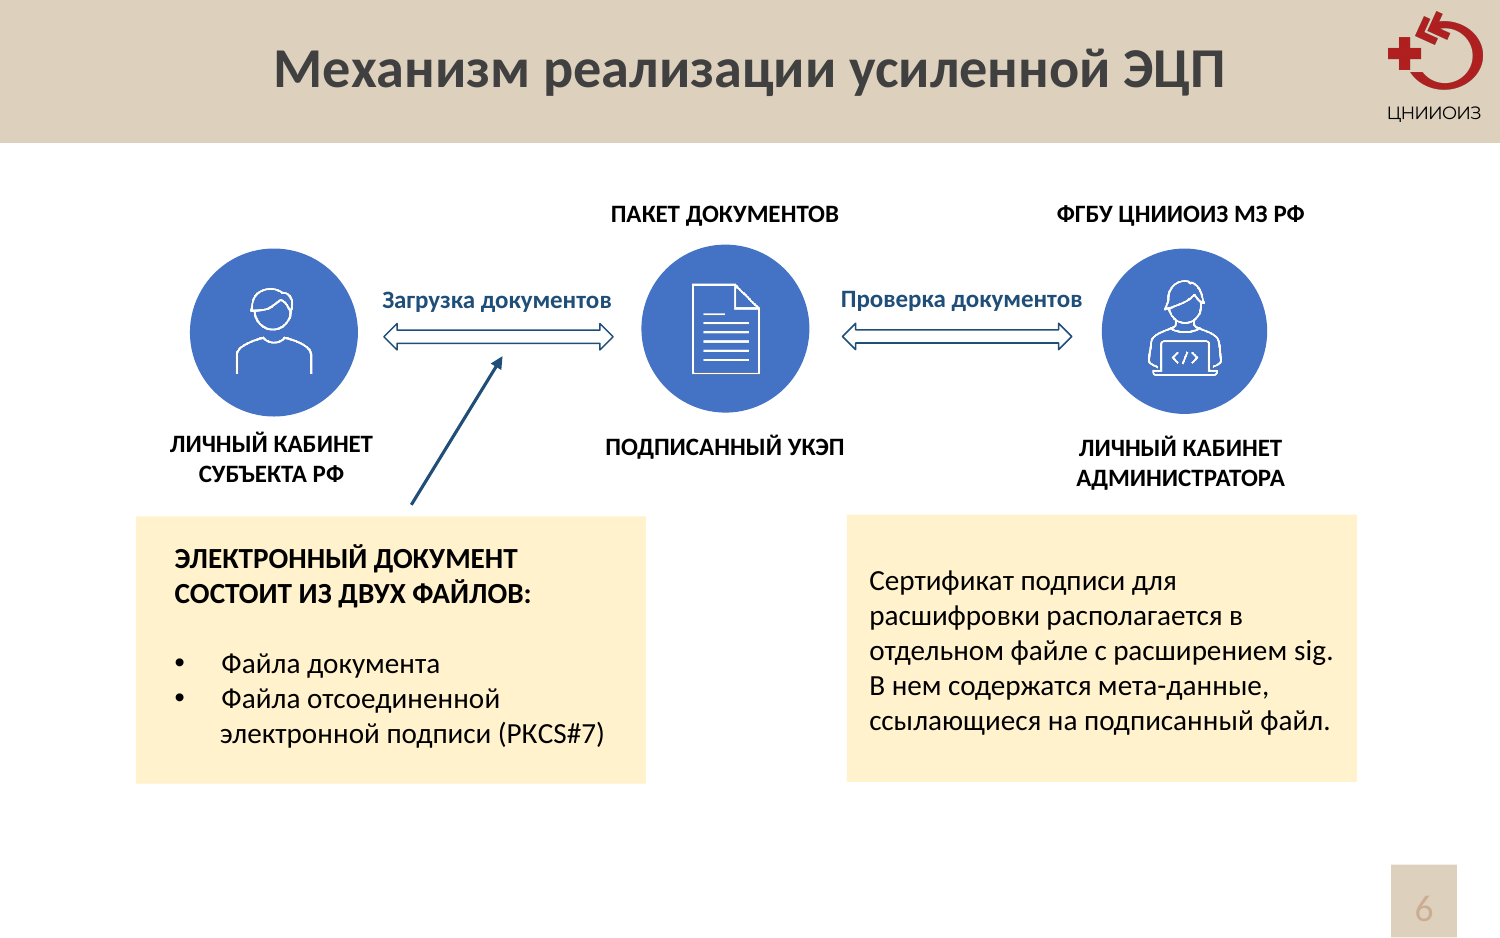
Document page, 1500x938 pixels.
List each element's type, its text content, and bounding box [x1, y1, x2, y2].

text_box [842, 323, 1072, 350]
text_box [189, 248, 358, 417]
text_box Проверка документов [826, 275, 1099, 320]
text_box ЛИЧНЫЙ КАБИНЕТ АДМИНИСТРАТОРА [974, 423, 1388, 499]
picture [1388, 11, 1483, 122]
picture [671, 274, 780, 383]
text_box Сертификат подписи для расшифровки располагается в отдельном файле с расширением sig. В нем содержатся мета-данные, ссылающиеся на подписанный файл. [854, 554, 1362, 744]
text_box ФГБУ ЦНИИОИЗ МЗ РФ [1041, 190, 1320, 236]
text_box [641, 244, 810, 413]
picture [216, 275, 331, 390]
text_box ЛИЧНЫЙ КАБИНЕТ СУБЪЕКТА РФ [154, 420, 389, 496]
slide_number 6 [1391, 876, 1457, 926]
picture [1130, 269, 1239, 378]
text_box ПАКЕТ ДОКУМЕНТОВ [596, 189, 855, 235]
text_box [383, 323, 614, 350]
text_box [846, 514, 1357, 782]
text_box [411, 356, 503, 505]
title Механизм реализации усиленной ЭЦП [64, 21, 1388, 118]
text_box ПОДПИСАННЫЙ УКЭП [590, 423, 861, 468]
text_box [1101, 248, 1268, 414]
text_box [135, 516, 646, 784]
text_box Загрузка документов [367, 276, 630, 321]
text_box ЭЛЕКТРОННЫЙ ДОКУМЕНТ СОСТОИТ ИЗ ДВУХ ФАЙЛОВ: Файла документа Файла отсоединенной электронной подписи (РКCS#7) [159, 532, 620, 757]
